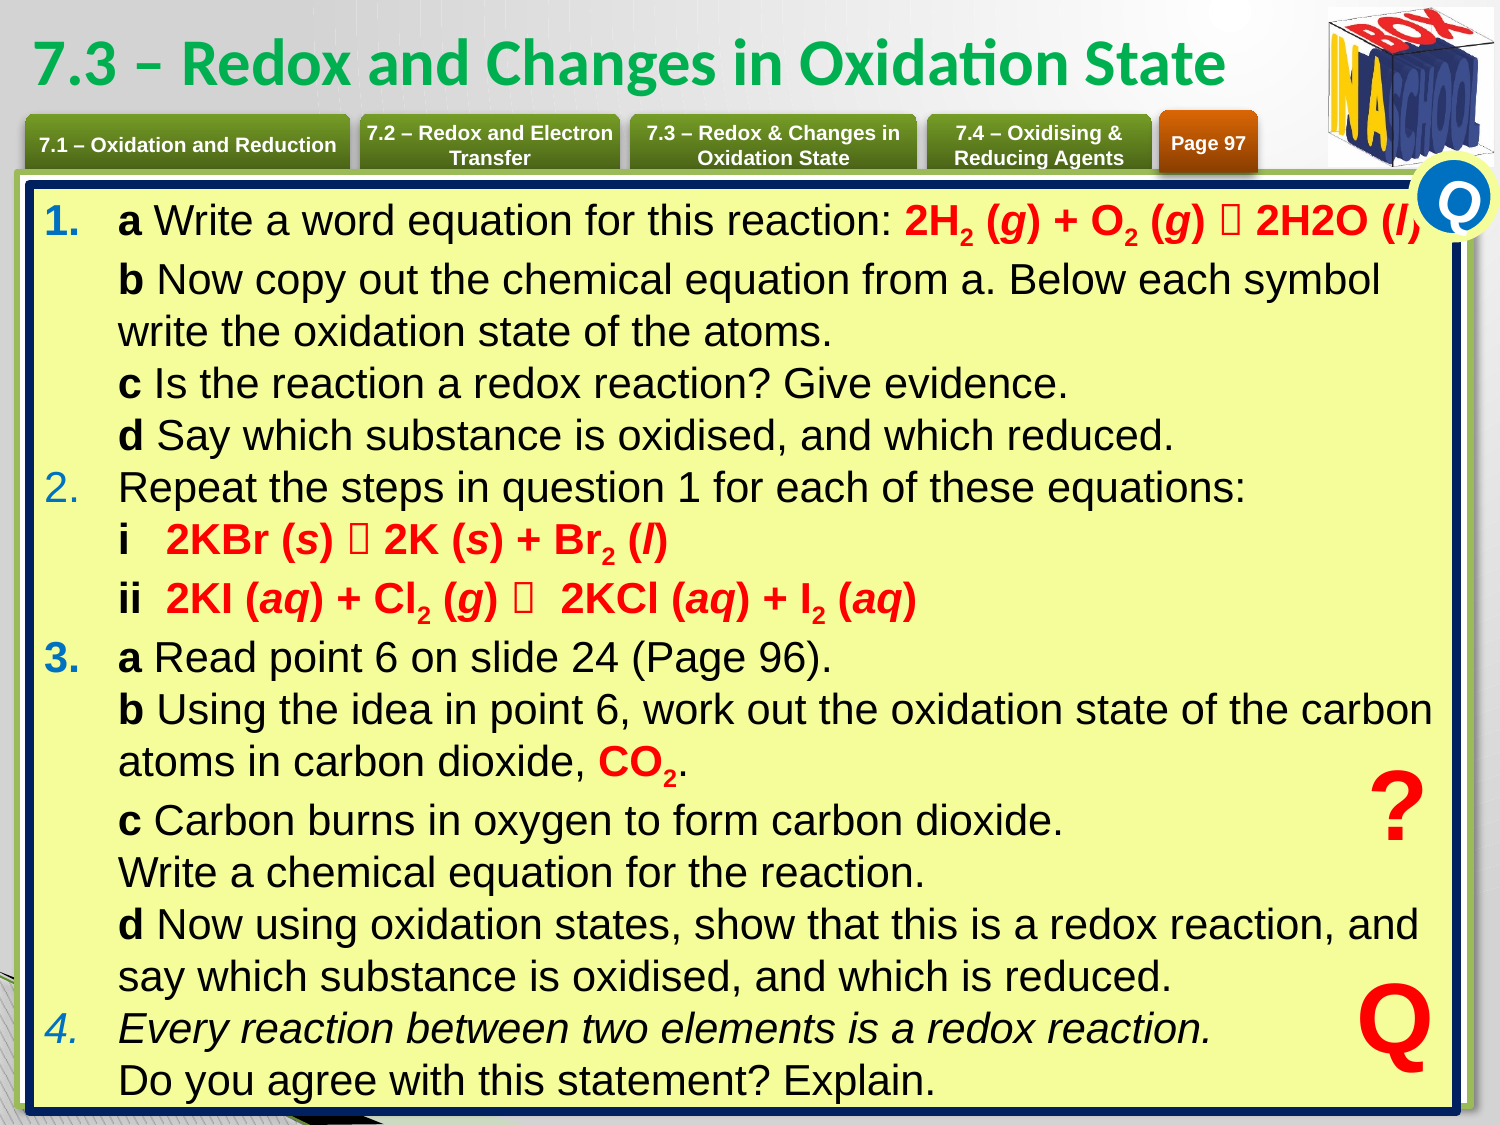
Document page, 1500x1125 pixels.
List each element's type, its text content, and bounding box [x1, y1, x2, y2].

title 7.3 – Redox and Changes in Oxidation State [17, 7, 1258, 110]
picture [1328, 7, 1495, 167]
text_box a Write a word equation for this reaction: 2H2 (g) + O2 (g)  2H2O (l) b Now copy out the chemical equation from a. Below each symbol write the oxidation state of the atoms. c Is the reaction a redox reaction? Give evidence. d Say which substance is oxidised, and which reduced. Repeat the steps in question 1 for each of these equations: i 2KBr (s)  2K (s) + Br2 (l) ii 2KI (aq) + Cl2 (g)  2KCl (aq) + I2 (aq) a Read point 6 on slide 24 (Page 96). b Using the idea in point 6, work out the oxidation state of the carbon atoms in carbon dioxide, CO2. c Carbon burns in oxygen to form carbon dioxide. Write a chemical equation for the reaction. d Now using oxidation states, show that this is a redox reaction, and say which substance is oxidised, and which is reduced. Every reaction between two elements is a redox reaction. Do you agree with this statement? Explain. [29, 184, 1457, 1112]
text_box Q [1408, 150, 1500, 243]
text_box Q [1341, 945, 1449, 1081]
picture [281, 1114, 303, 1125]
text_box Page 97 [1159, 109, 1258, 173]
text_box ? [1353, 733, 1444, 868]
